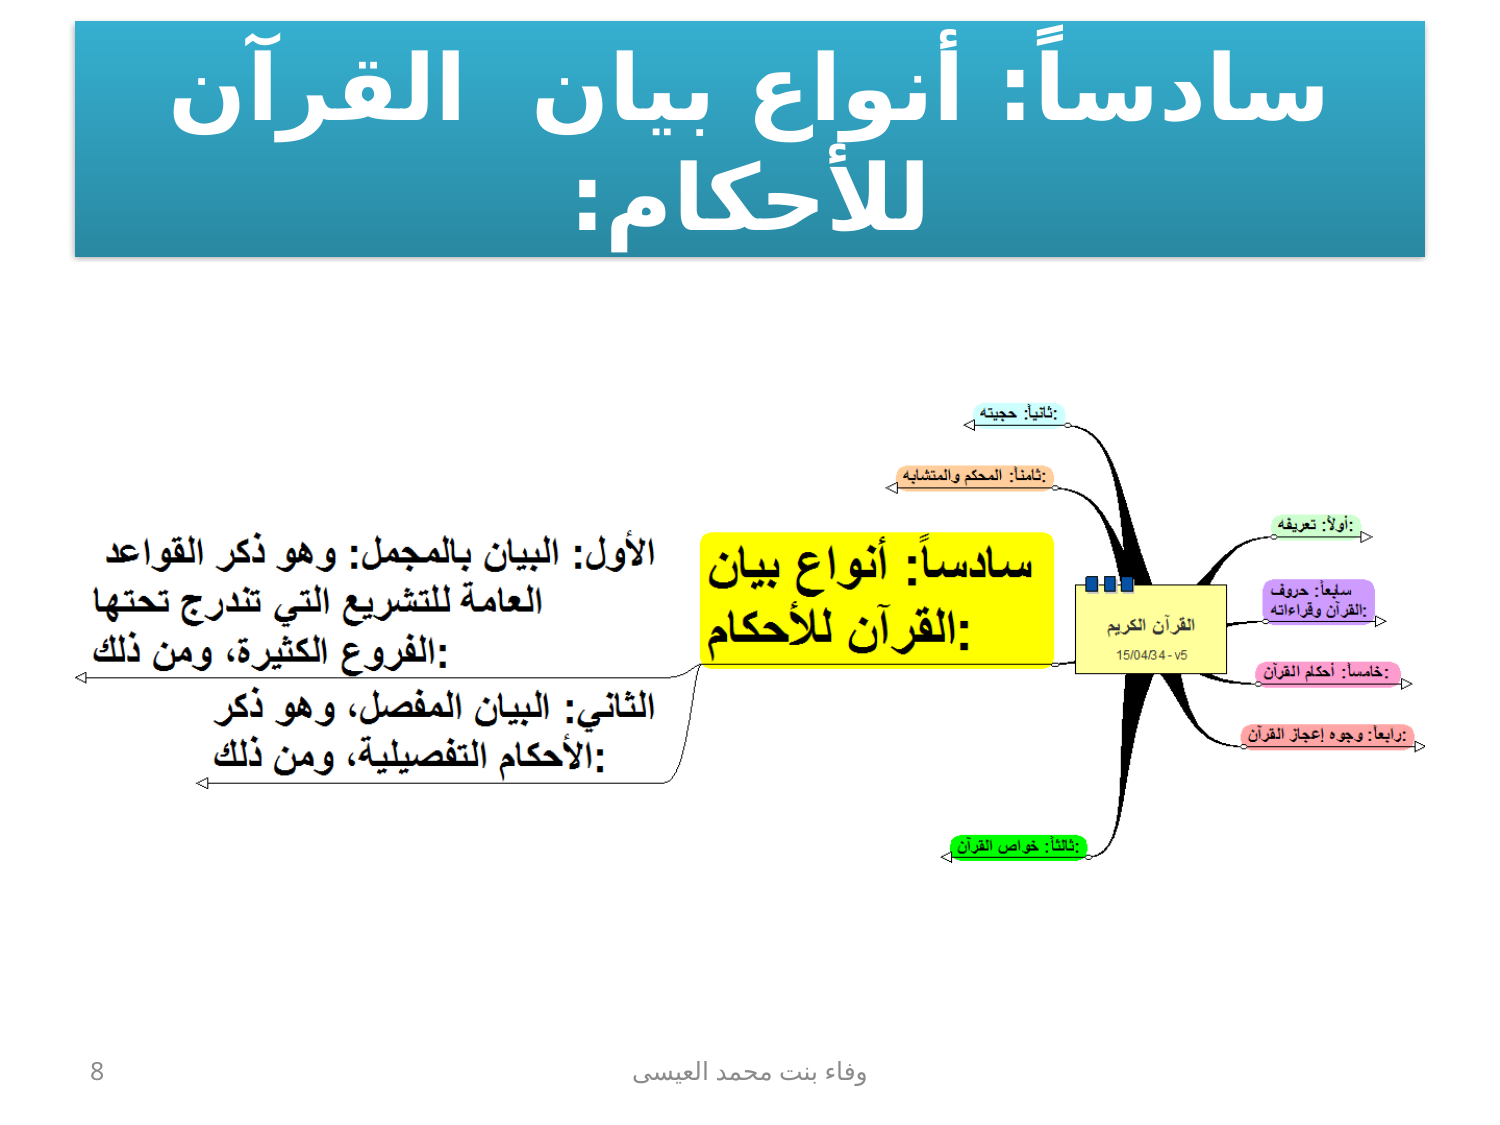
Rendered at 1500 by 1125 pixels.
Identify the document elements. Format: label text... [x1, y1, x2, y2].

footer وفاء بنت محمد العيسى [512, 1042, 988, 1103]
title سادساً: أنواع بيان القرآن للأحكام: [75, 21, 1425, 257]
picture [74, 262, 1426, 1005]
slide_number 8 [75, 1042, 425, 1103]
